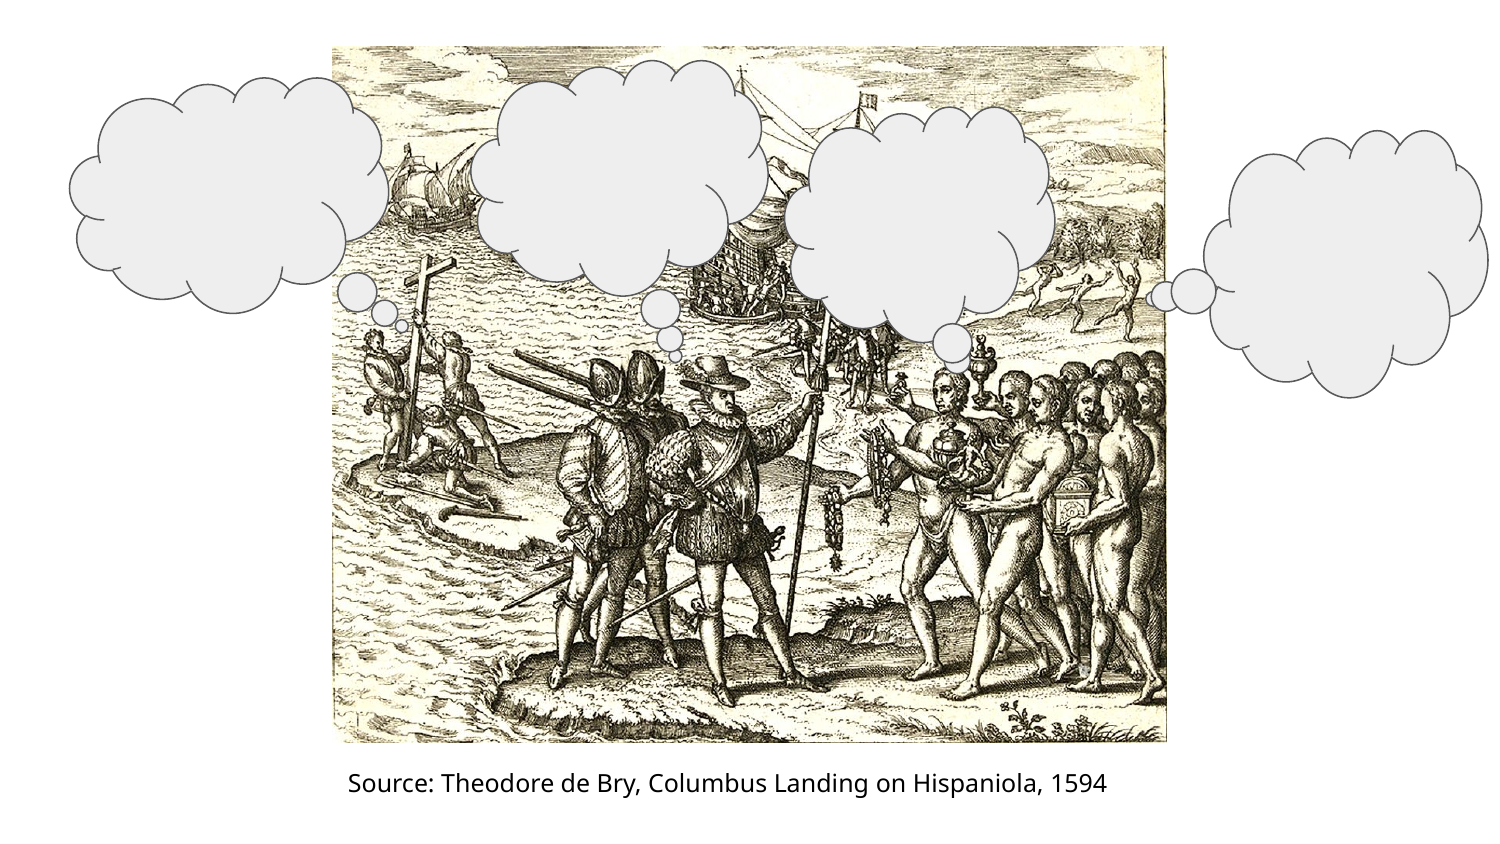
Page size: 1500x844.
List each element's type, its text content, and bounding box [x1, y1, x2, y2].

picture [332, 45, 1168, 743]
text_box [1171, 130, 1489, 398]
text_box Source: Theodore de Bry, Columbus Landing on Hispaniola, 1594 [332, 752, 1167, 813]
text_box [69, 77, 327, 314]
